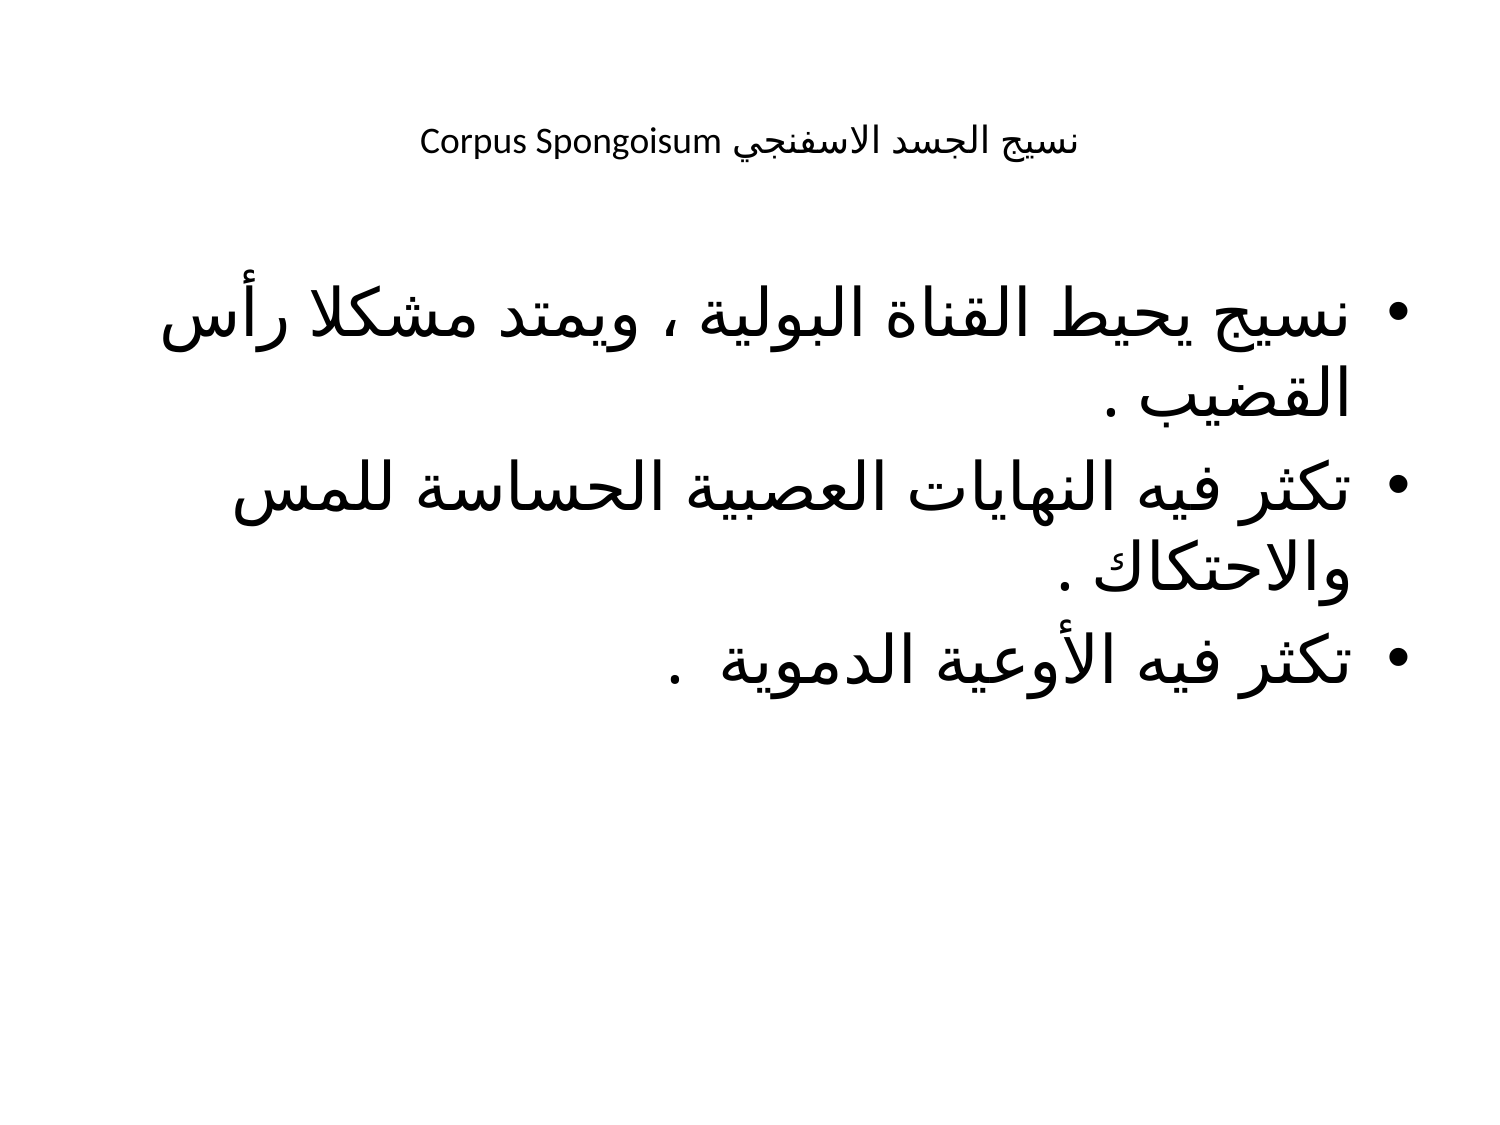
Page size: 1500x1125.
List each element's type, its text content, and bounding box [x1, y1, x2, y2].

title نسيج الجسد الاسفنجي Corpus Spongoisum [75, 45, 1425, 233]
list نسيج يحيط القناة البولية ، ويمتد مشكلا رأس القضيب . تكثر فيه النهايات العصبية الحساسة للمس والاحتكاك . تكثر فيه الأوعية الدموية . [75, 262, 1425, 1005]
